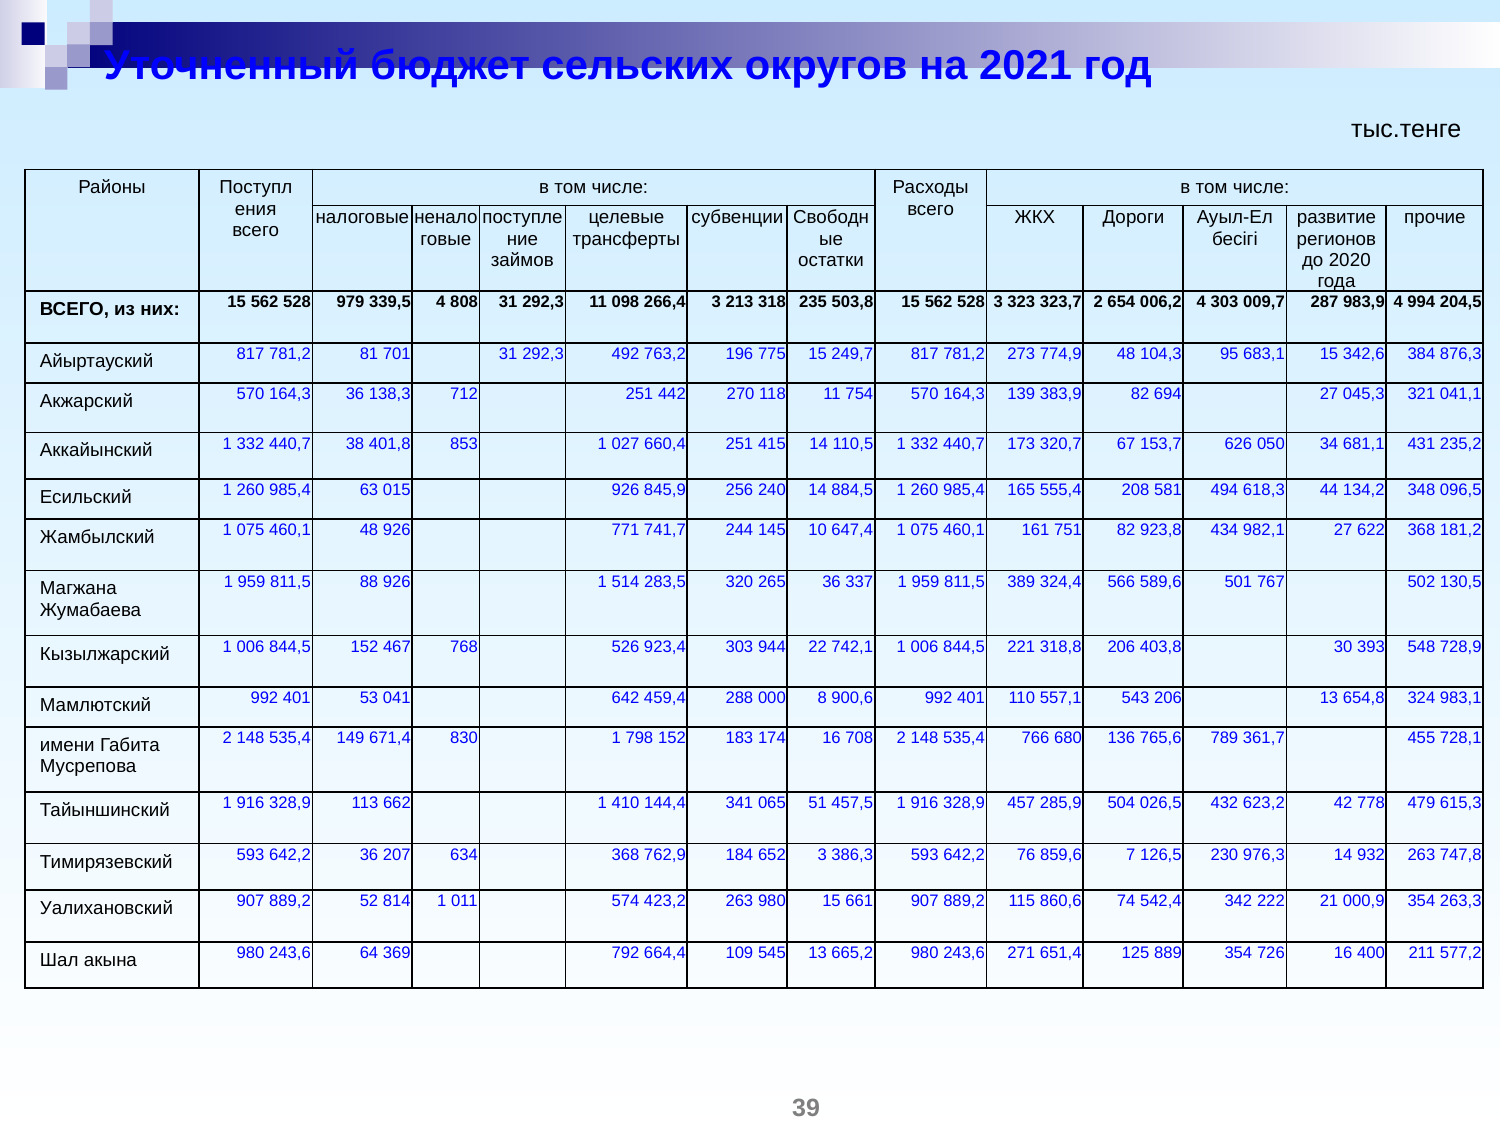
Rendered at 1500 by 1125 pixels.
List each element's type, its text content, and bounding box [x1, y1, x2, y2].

table_cell [480, 384, 565, 432]
table_cell [480, 793, 565, 843]
table_cell 768 [413, 636, 479, 686]
table_cell неналоговые [413, 206, 479, 290]
table_cell 431 235,2 [1387, 433, 1482, 478]
table_cell 2 654 006,2 [1084, 292, 1182, 342]
table_cell 593 642,2 [200, 844, 312, 889]
table_cell 27 045,3 [1287, 384, 1385, 432]
text_box 39 [699, 1087, 913, 1125]
table_cell 31 292,3 [480, 292, 565, 342]
table_cell 992 401 [876, 688, 986, 726]
table_cell 38 401,8 [313, 433, 411, 478]
table_cell 256 240 [688, 480, 786, 518]
table_cell 1 332 440,7 [200, 433, 312, 478]
table_cell прочие [1387, 206, 1482, 290]
table_cell 1 916 328,9 [200, 793, 312, 843]
table_cell 15 562 528 [200, 292, 312, 342]
table_cell поступление займов [480, 206, 565, 290]
table_cell 342 222 [1184, 891, 1286, 941]
table_cell [1287, 728, 1385, 791]
table_cell налоговые [313, 206, 411, 290]
table_cell 455 728,1 [1387, 728, 1482, 791]
table_cell 81 701 [313, 344, 411, 382]
table_cell Тимирязевский [26, 844, 198, 889]
table_cell 348 096,5 [1387, 480, 1482, 518]
table_cell 173 320,7 [987, 433, 1082, 478]
table_cell 161 751 [987, 520, 1082, 570]
table_cell 42 778 [1287, 793, 1385, 843]
table_cell 110 557,1 [987, 688, 1082, 726]
table_cell 321 041,1 [1387, 384, 1482, 432]
table_cell 1 006 844,5 [876, 636, 986, 686]
table_header в том числе: [987, 170, 1482, 205]
text_box тыс.тенге [1312, 112, 1500, 143]
table_cell 324 983,1 [1387, 688, 1482, 726]
table_cell 109 545 [688, 943, 786, 987]
table_cell 368 762,9 [566, 844, 686, 889]
table_cell 230 976,3 [1184, 844, 1286, 889]
table_cell 570 164,3 [876, 384, 986, 432]
table_cell 211 577,2 [1387, 943, 1482, 987]
table_cell 13 665,2 [788, 943, 874, 987]
table_cell Ауыл-Ел бесігі [1184, 206, 1286, 290]
table_cell 526 923,4 [566, 636, 686, 686]
table_cell 22 742,1 [788, 636, 874, 686]
table_cell 165 555,4 [987, 480, 1082, 518]
table_cell 263 747,8 [1387, 844, 1482, 889]
table_cell 389 324,4 [987, 571, 1082, 635]
table_cell 4 303 009,7 [1184, 292, 1286, 342]
table_cell 434 982,1 [1184, 520, 1286, 570]
table_cell 139 383,9 [987, 384, 1082, 432]
table_header Расходы всего [876, 170, 986, 290]
table_cell целевые трансферты [566, 206, 686, 290]
table_cell 196 775 [688, 344, 786, 382]
table_cell 1 075 460,1 [876, 520, 986, 570]
table_header Районы [26, 170, 198, 290]
table_cell 21 000,9 [1287, 891, 1385, 941]
table_cell Дороги [1084, 206, 1182, 290]
table_cell 136 765,6 [1084, 728, 1182, 791]
table_cell [1184, 688, 1286, 726]
table_cell 82 694 [1084, 384, 1182, 432]
table_cell 543 206 [1084, 688, 1182, 726]
table_cell 2 148 535,4 [200, 728, 312, 791]
table_cell 13 654,8 [1287, 688, 1385, 726]
table_cell [480, 844, 565, 889]
table_cell 501 767 [1184, 571, 1286, 635]
table_cell 14 110,5 [788, 433, 874, 478]
table_cell 642 459,4 [566, 688, 686, 726]
table_cell 14 932 [1287, 844, 1385, 889]
table_cell [1184, 384, 1286, 432]
table_cell 979 339,5 [313, 292, 411, 342]
table_cell 288 000 [688, 688, 786, 726]
table_cell 771 741,7 [566, 520, 686, 570]
table_cell 1 514 283,5 [566, 571, 686, 635]
table_cell 52 814 [313, 891, 411, 941]
table_cell Айыртауский [26, 344, 198, 382]
table_cell 712 [413, 384, 479, 432]
table_cell 206 403,8 [1084, 636, 1182, 686]
table_cell 432 623,2 [1184, 793, 1286, 843]
table_cell Шал акына [26, 943, 198, 987]
table_cell 907 889,2 [200, 891, 312, 941]
table_cell 287 983,9 [1287, 292, 1385, 342]
table_cell Акжарский [26, 384, 198, 432]
table_cell развитие регионов до 2020 года [1287, 206, 1385, 290]
table_cell 992 401 [200, 688, 312, 726]
table_cell 1 011 [413, 891, 479, 941]
table_cell Аккайынский [26, 433, 198, 478]
table_cell 16 400 [1287, 943, 1385, 987]
table_cell 74 542,4 [1084, 891, 1182, 941]
table_cell 14 884,5 [788, 480, 874, 518]
table_cell 792 664,4 [566, 943, 686, 987]
table_cell [480, 891, 565, 941]
table_cell 7 126,5 [1084, 844, 1182, 889]
table_cell 263 980 [688, 891, 786, 941]
table_cell 184 652 [688, 844, 786, 889]
table_cell [413, 943, 479, 987]
table_cell 494 618,3 [1184, 480, 1286, 518]
table_cell [413, 480, 479, 518]
table_cell 1 006 844,5 [200, 636, 312, 686]
table_cell 1 959 811,5 [876, 571, 986, 635]
table_cell 8 900,6 [788, 688, 874, 726]
table_cell [480, 636, 565, 686]
table_cell 817 781,2 [200, 344, 312, 382]
table_cell 64 369 [313, 943, 411, 987]
table_cell [413, 793, 479, 843]
table_cell Есильский [26, 480, 198, 518]
table_cell 853 [413, 433, 479, 478]
table_cell 1 332 440,7 [876, 433, 986, 478]
table_cell 115 860,6 [987, 891, 1082, 941]
table_cell 789 361,7 [1184, 728, 1286, 791]
table_cell 766 680 [987, 728, 1082, 791]
table_cell 53 041 [313, 688, 411, 726]
table_cell ЖКХ [987, 206, 1082, 290]
table_cell 63 015 [313, 480, 411, 518]
table_cell 183 174 [688, 728, 786, 791]
table_cell 3 213 318 [688, 292, 786, 342]
table_cell 502 130,5 [1387, 571, 1482, 635]
table_cell 3 323 323,7 [987, 292, 1082, 342]
table_cell 235 503,8 [788, 292, 874, 342]
table_cell [413, 688, 479, 726]
table_cell 634 [413, 844, 479, 889]
table_cell 817 781,2 [876, 344, 986, 382]
table_cell 593 642,2 [876, 844, 986, 889]
table_cell 48 104,3 [1084, 344, 1182, 382]
table_cell 44 134,2 [1287, 480, 1385, 518]
table_cell 271 651,4 [987, 943, 1082, 987]
table_cell 82 923,8 [1084, 520, 1182, 570]
table_cell 36 337 [788, 571, 874, 635]
table_cell Уалихановский [26, 891, 198, 941]
table_cell [1184, 636, 1286, 686]
table_cell Магжана Жумабаева [26, 571, 198, 635]
table_cell 1 260 985,4 [876, 480, 986, 518]
table_cell 303 944 [688, 636, 786, 686]
table_cell 31 292,3 [480, 344, 565, 382]
table_cell [480, 520, 565, 570]
table_cell 15 342,6 [1287, 344, 1385, 382]
table_cell 926 845,9 [566, 480, 686, 518]
table_cell 479 615,3 [1387, 793, 1482, 843]
table_cell 354 726 [1184, 943, 1286, 987]
table_cell 208 581 [1084, 480, 1182, 518]
table_cell 980 243,6 [876, 943, 986, 987]
table_cell 341 065 [688, 793, 786, 843]
table_cell [480, 571, 565, 635]
table_cell 830 [413, 728, 479, 791]
table_cell 4 808 [413, 292, 479, 342]
table_cell 4 994 204,5 [1387, 292, 1482, 342]
table_cell 1 410 144,4 [566, 793, 686, 843]
table_cell 907 889,2 [876, 891, 986, 941]
table_cell 1 027 660,4 [566, 433, 686, 478]
table_cell Жамбылский [26, 520, 198, 570]
table_cell [480, 728, 565, 791]
table_cell 251 442 [566, 384, 686, 432]
table_cell 11 098 266,4 [566, 292, 686, 342]
table_cell 384 876,3 [1387, 344, 1482, 382]
table_cell 251 415 [688, 433, 786, 478]
table_cell 15 661 [788, 891, 874, 941]
table_cell 504 026,5 [1084, 793, 1182, 843]
table_cell 1 260 985,4 [200, 480, 312, 518]
table_cell 574 423,2 [566, 891, 686, 941]
table_cell [480, 433, 565, 478]
table_cell 48 926 [313, 520, 411, 570]
table_cell 626 050 [1184, 433, 1286, 478]
table_cell 1 916 328,9 [876, 793, 986, 843]
table_cell ВСЕГО, из них: [26, 292, 198, 342]
table_cell 36 138,3 [313, 384, 411, 432]
table_cell 113 662 [313, 793, 411, 843]
table_cell 95 683,1 [1184, 344, 1286, 382]
table_cell 88 926 [313, 571, 411, 635]
table_cell 570 164,3 [200, 384, 312, 432]
table_cell 149 671,4 [313, 728, 411, 791]
table_cell 273 774,9 [987, 344, 1082, 382]
table_cell 16 708 [788, 728, 874, 791]
table_cell 15 249,7 [788, 344, 874, 382]
table_cell 15 562 528 [876, 292, 986, 342]
table_header Поступления всего [200, 170, 312, 290]
table_cell [413, 344, 479, 382]
table_cell 10 647,4 [788, 520, 874, 570]
table_cell 244 145 [688, 520, 786, 570]
table_cell 354 263,3 [1387, 891, 1482, 941]
table_cell 492 763,2 [566, 344, 686, 382]
table_cell 270 118 [688, 384, 786, 432]
table_cell 34 681,1 [1287, 433, 1385, 478]
table_cell 566 589,6 [1084, 571, 1182, 635]
table_cell [413, 571, 479, 635]
table_cell 125 889 [1084, 943, 1182, 987]
table_cell 320 265 [688, 571, 786, 635]
table_cell 152 467 [313, 636, 411, 686]
table_cell 1 075 460,1 [200, 520, 312, 570]
table_cell 3 386,3 [788, 844, 874, 889]
table_cell 76 859,6 [987, 844, 1082, 889]
table_cell [1287, 571, 1385, 635]
table_cell 27 622 [1287, 520, 1385, 570]
table_cell 1 959 811,5 [200, 571, 312, 635]
table_cell Мамлютский [26, 688, 198, 726]
table_cell 368 181,2 [1387, 520, 1482, 570]
table_cell 67 153,7 [1084, 433, 1182, 478]
table_cell 11 754 [788, 384, 874, 432]
table_cell [480, 480, 565, 518]
table_header в том числе: [313, 170, 874, 205]
table_cell 221 318,8 [987, 636, 1082, 686]
table_cell 30 393 [1287, 636, 1385, 686]
table_cell 1 798 152 [566, 728, 686, 791]
table_cell 457 285,9 [987, 793, 1082, 843]
table_cell 980 243,6 [200, 943, 312, 987]
table_cell [480, 688, 565, 726]
table_cell [413, 520, 479, 570]
table_cell субвенции [688, 206, 786, 290]
table_cell Тайыншинский [26, 793, 198, 843]
title Уточненный бюджет сельских округов на 2021 год [84, 0, 1500, 200]
table_cell имени Габита Мусрепова [26, 728, 198, 791]
table_cell Свободные остатки [788, 206, 874, 290]
table_cell [480, 943, 565, 987]
table_cell 36 207 [313, 844, 411, 889]
table_cell 2 148 535,4 [876, 728, 986, 791]
table_cell Кызылжарский [26, 636, 198, 686]
table_cell 548 728,9 [1387, 636, 1482, 686]
table_cell 51 457,5 [788, 793, 874, 843]
